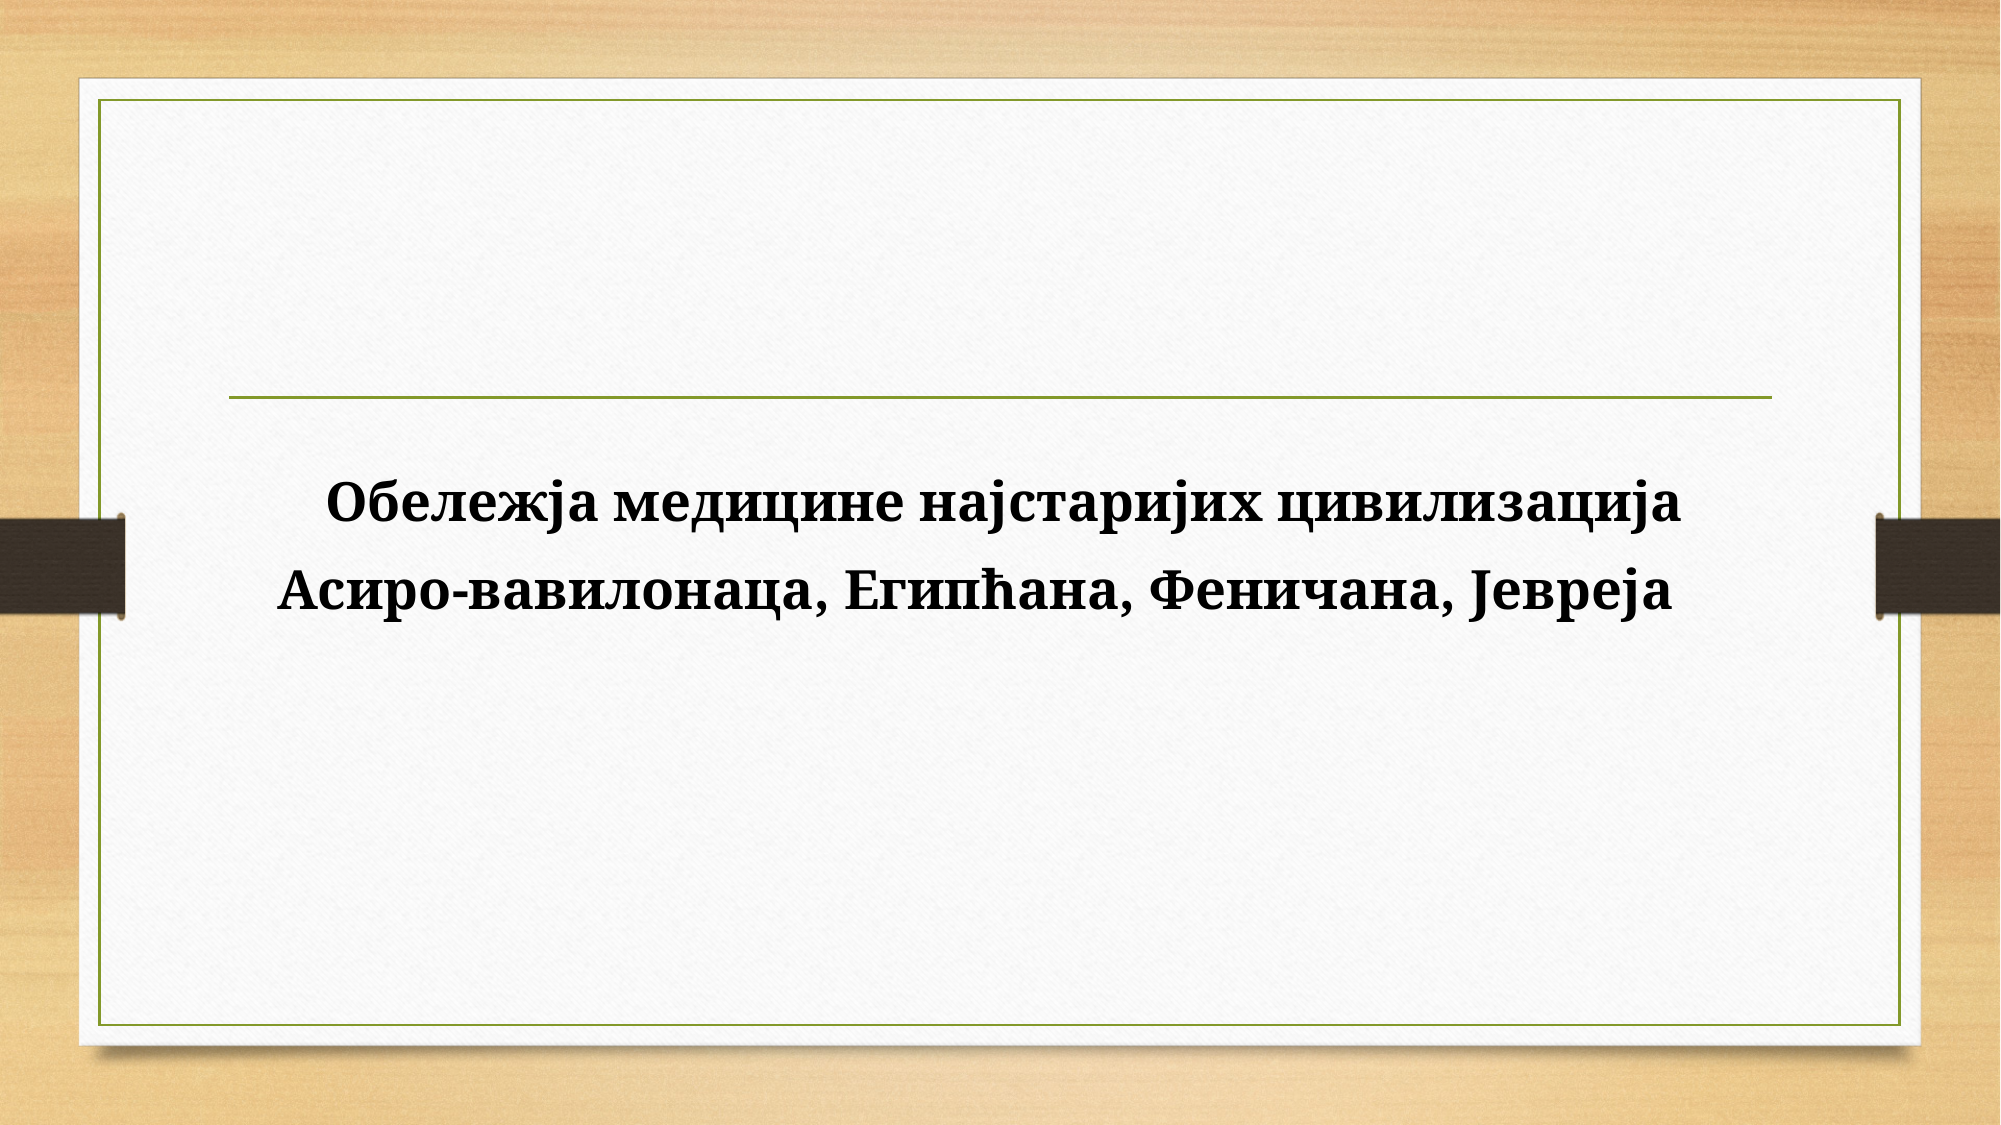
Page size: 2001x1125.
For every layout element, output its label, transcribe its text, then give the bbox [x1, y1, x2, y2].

title Обележја медицине најстаријих цивилизација Асиро-вавилонаца, Египћана, Феничана, Јевреја [231, 450, 1807, 735]
picture [0, 0, 2001, 1125]
